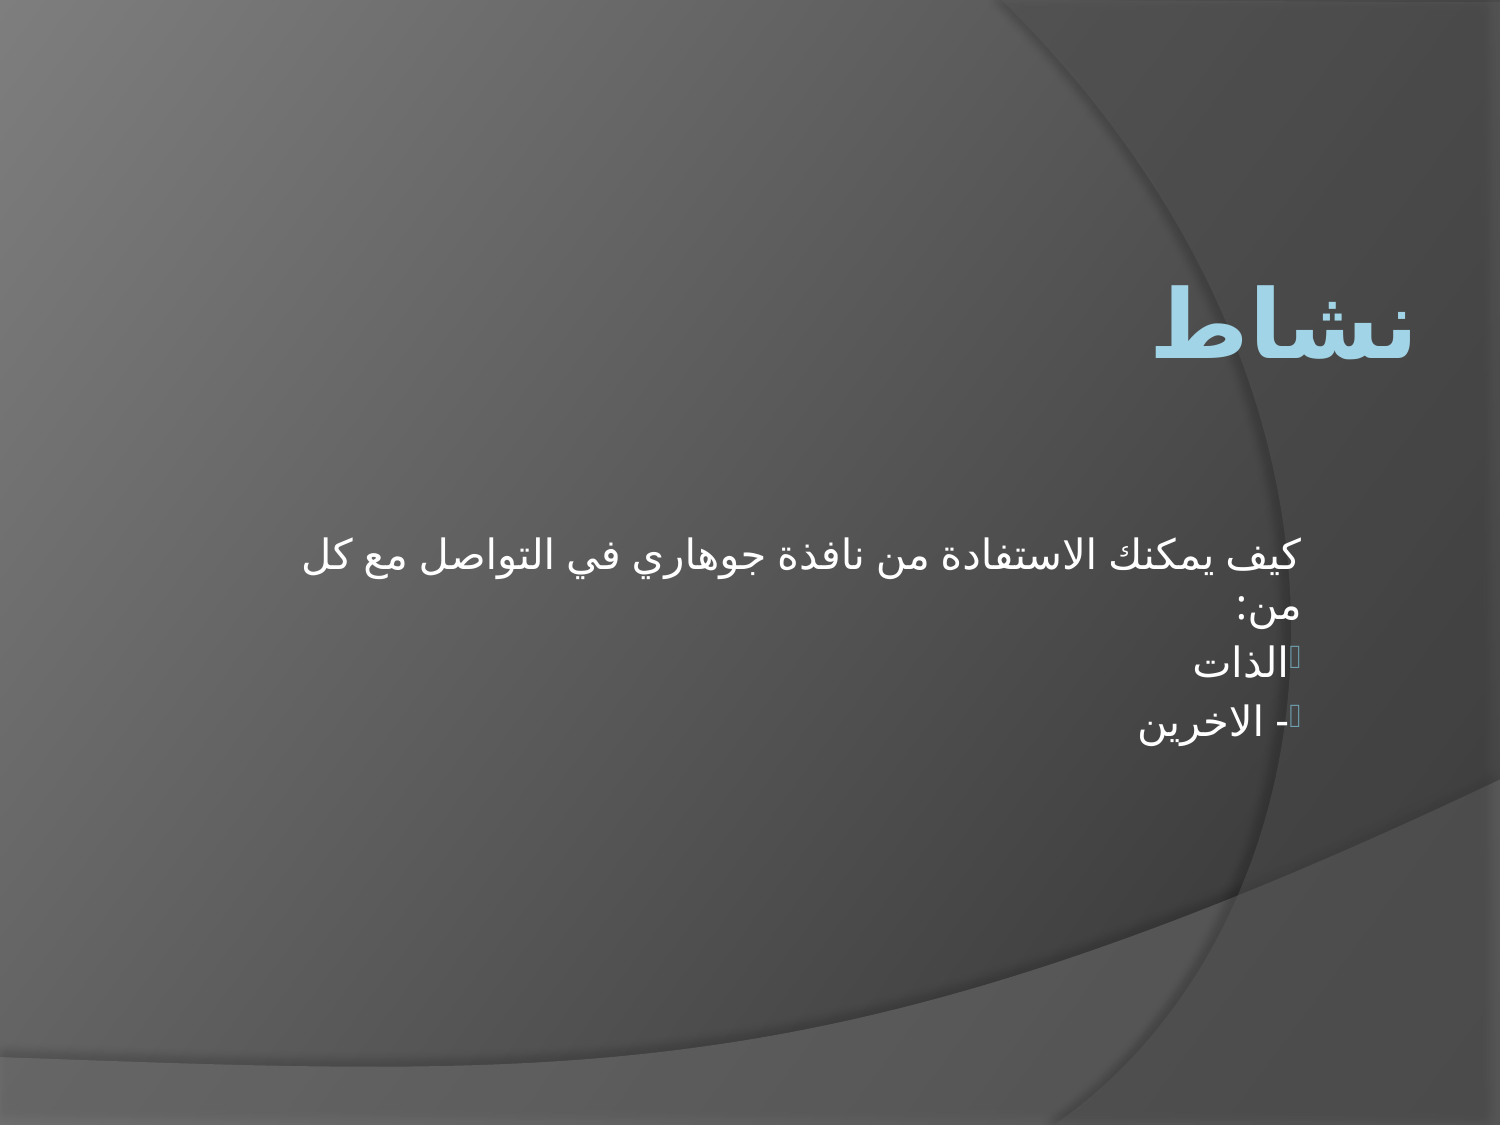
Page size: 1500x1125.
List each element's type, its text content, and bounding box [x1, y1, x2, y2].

subtitle كيف يمكنك الاستفادة من نافذة جوهاري في التواصل مع كل من: الذات - الاخرين [246, 457, 1310, 745]
title نشاط [363, 140, 1427, 519]
